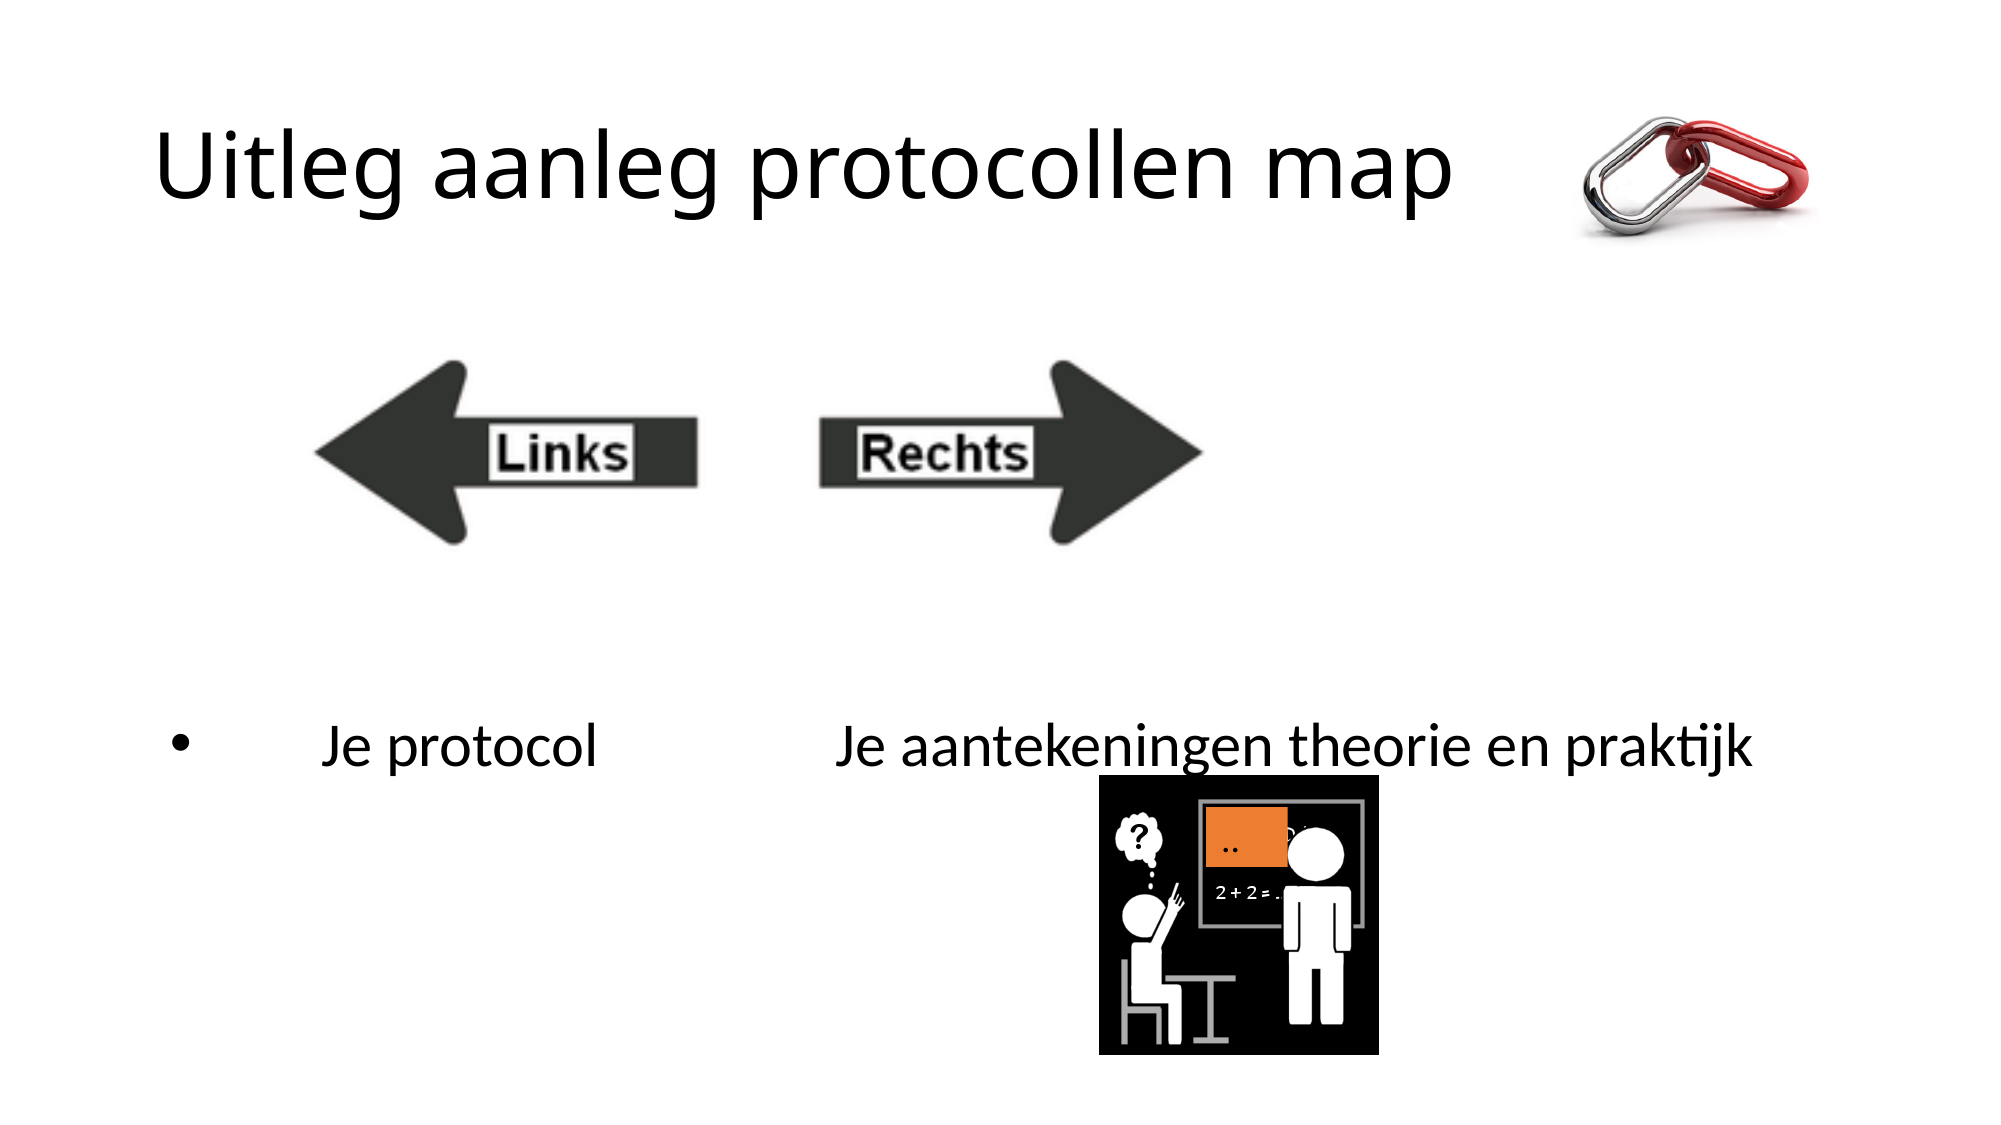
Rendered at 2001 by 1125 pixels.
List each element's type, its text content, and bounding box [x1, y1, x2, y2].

title Uitleg aanleg protocollen map [137, 59, 1863, 278]
picture [292, 337, 1240, 579]
picture [1099, 775, 1379, 1055]
list Je protocol Je aantekeningen theorie en praktijk [154, 520, 1967, 1125]
picture [1571, 109, 1819, 247]
